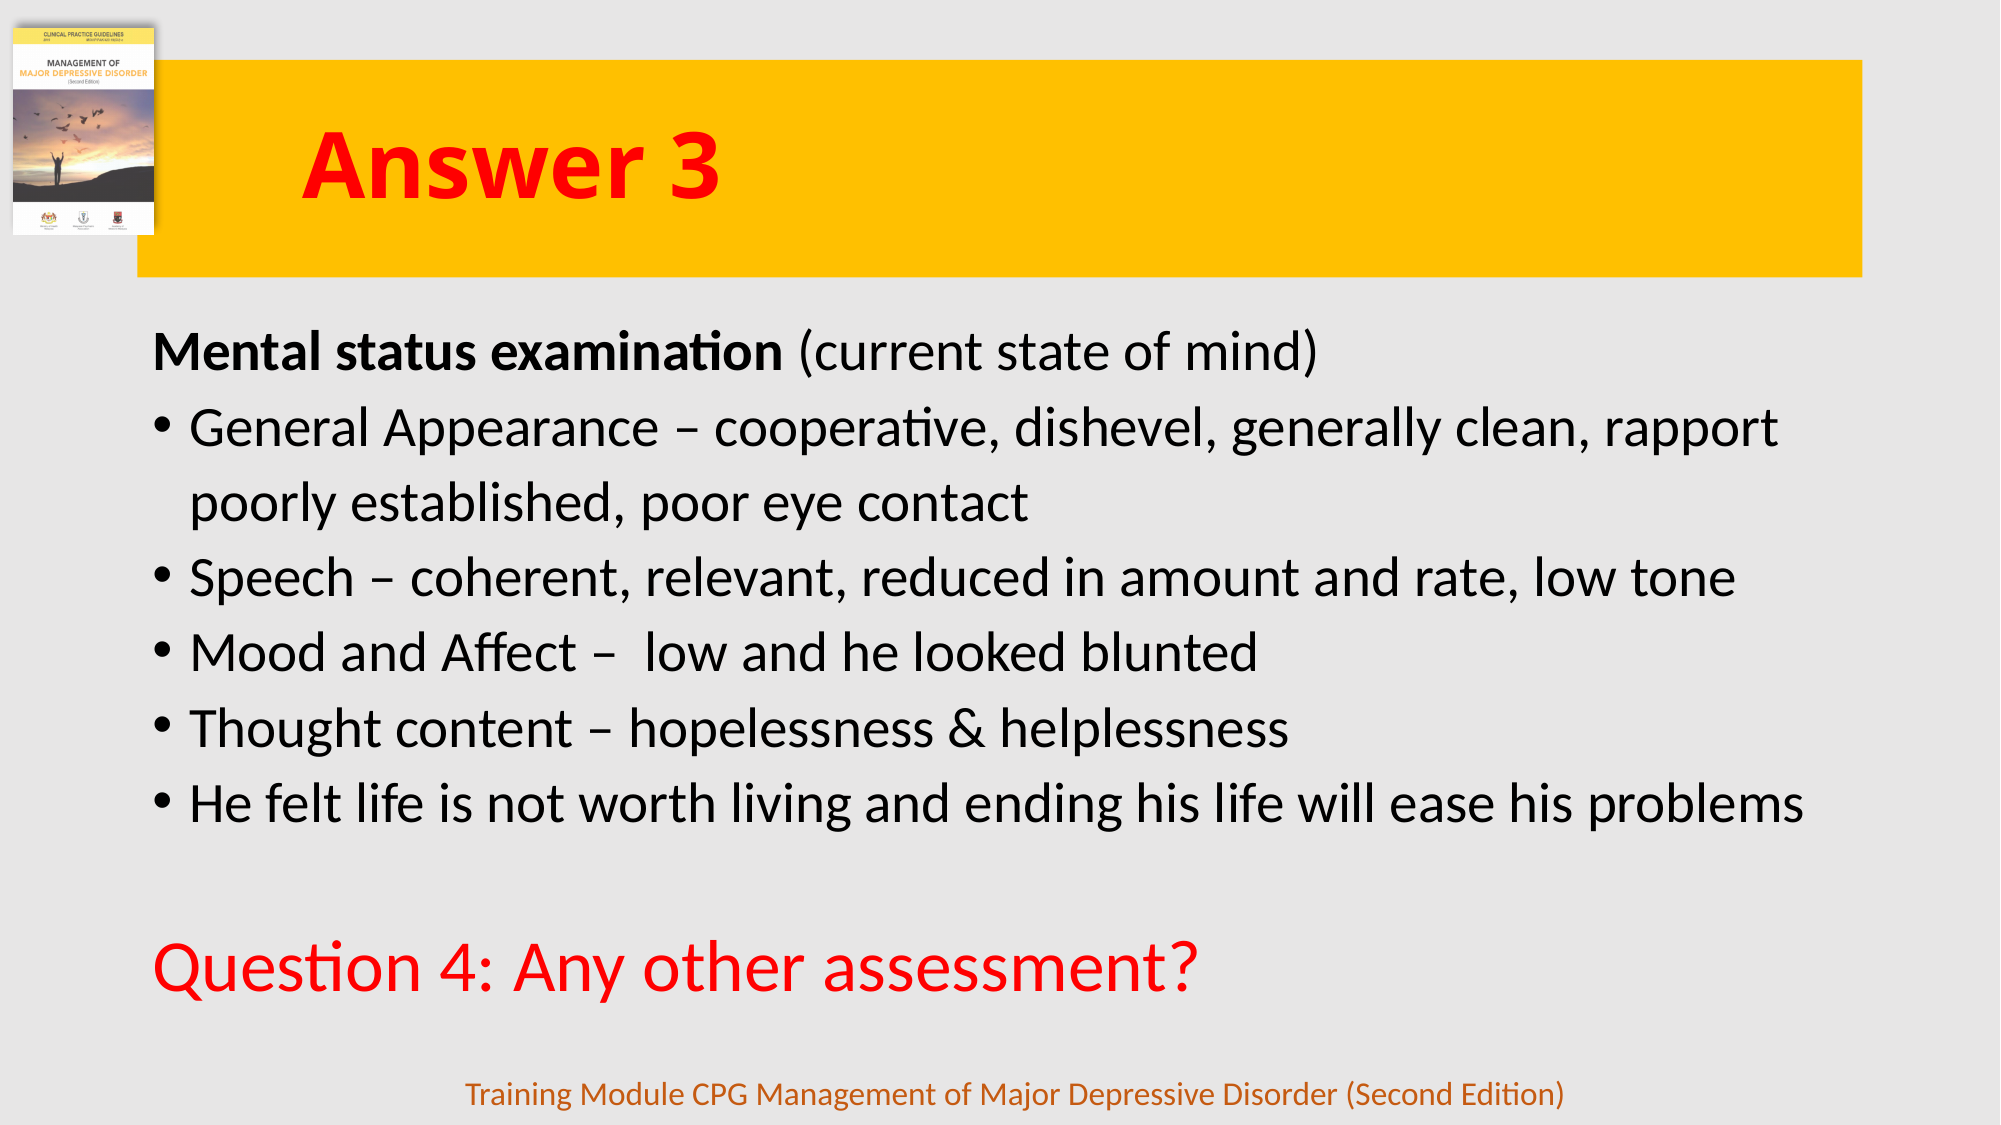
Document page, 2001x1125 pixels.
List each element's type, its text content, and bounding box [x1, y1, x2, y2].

list Mental status examination (current state of mind) General Appearance – cooperative, dishevel, generally clean, rapport poorly established, poor eye contact Speech – coherent, relevant, reduced in amount and rate, low tone Mood and Affect – low and he looked blunted Thought content – hopelessness & helplessness He felt life is not worth living and ending his life will ease his problems Question 4: Any other assessment? [137, 299, 1863, 1014]
picture [13, 28, 154, 235]
title Answer 3 [137, 59, 1863, 278]
text_box Training Module CPG Management of Major Depressive Disorder (Second Edition) [450, 1065, 1832, 1120]
